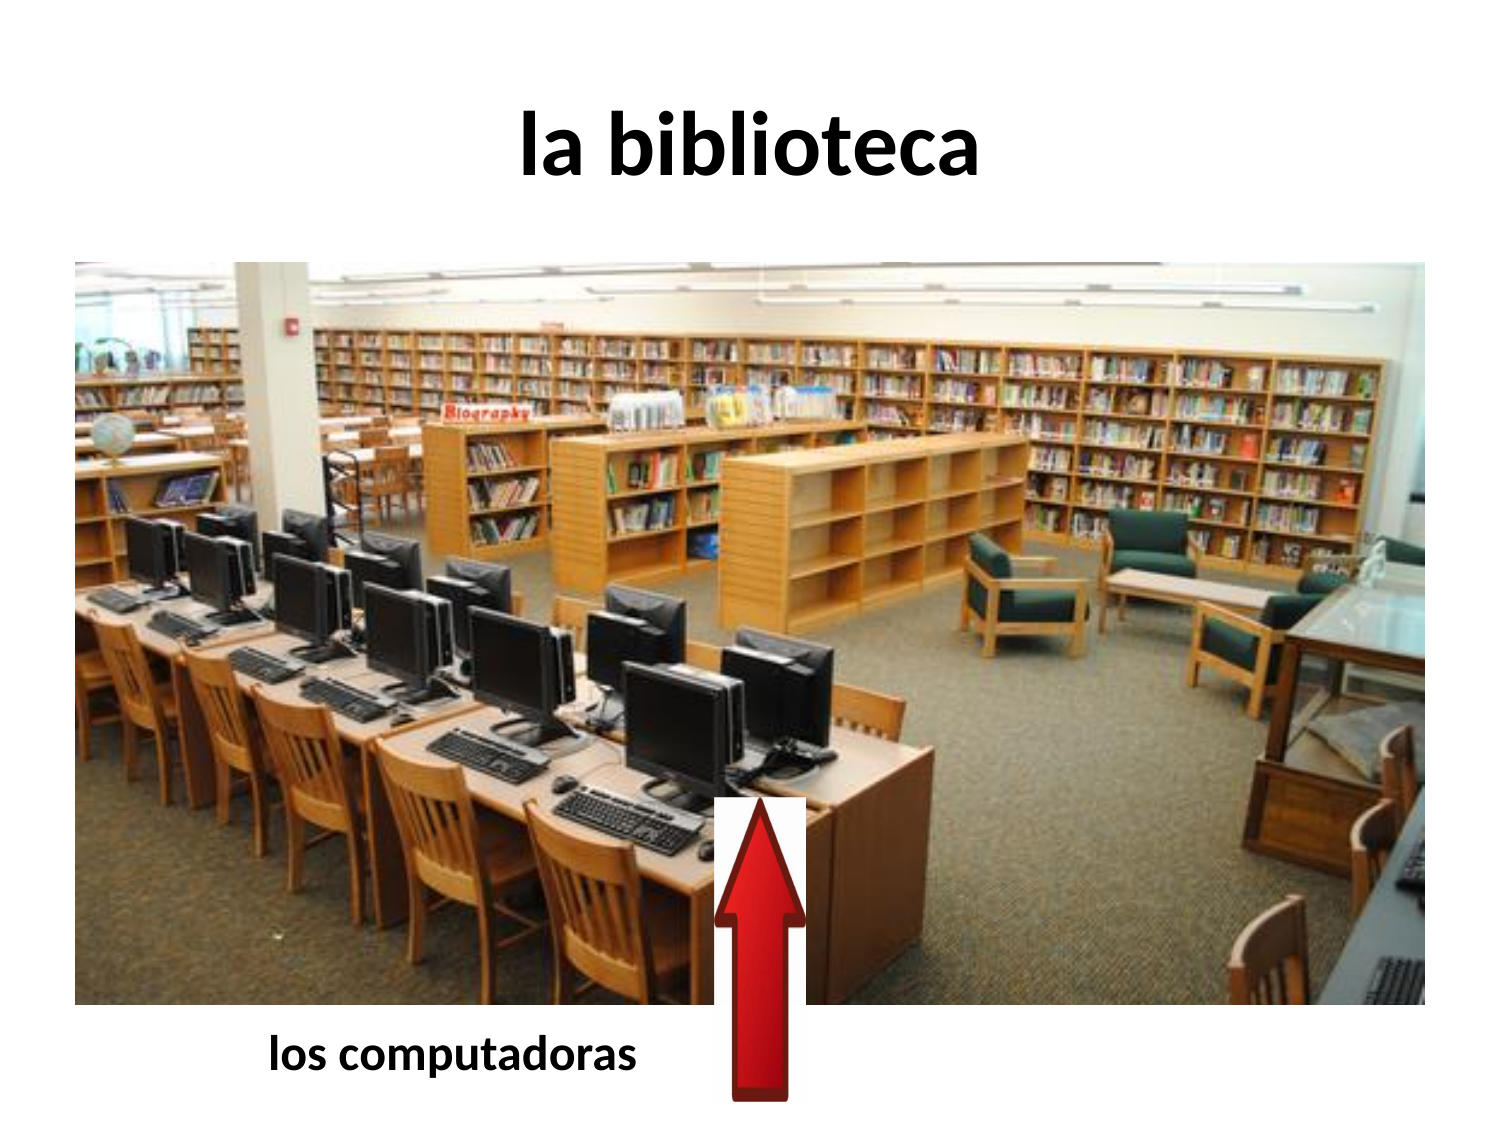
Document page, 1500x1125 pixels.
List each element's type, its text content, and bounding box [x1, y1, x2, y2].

picture [715, 1006, 806, 1101]
picture [608, 903, 913, 996]
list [74, 262, 1426, 1006]
text_box los computadoras [139, 1014, 714, 1088]
title la biblioteca [75, 45, 1425, 233]
